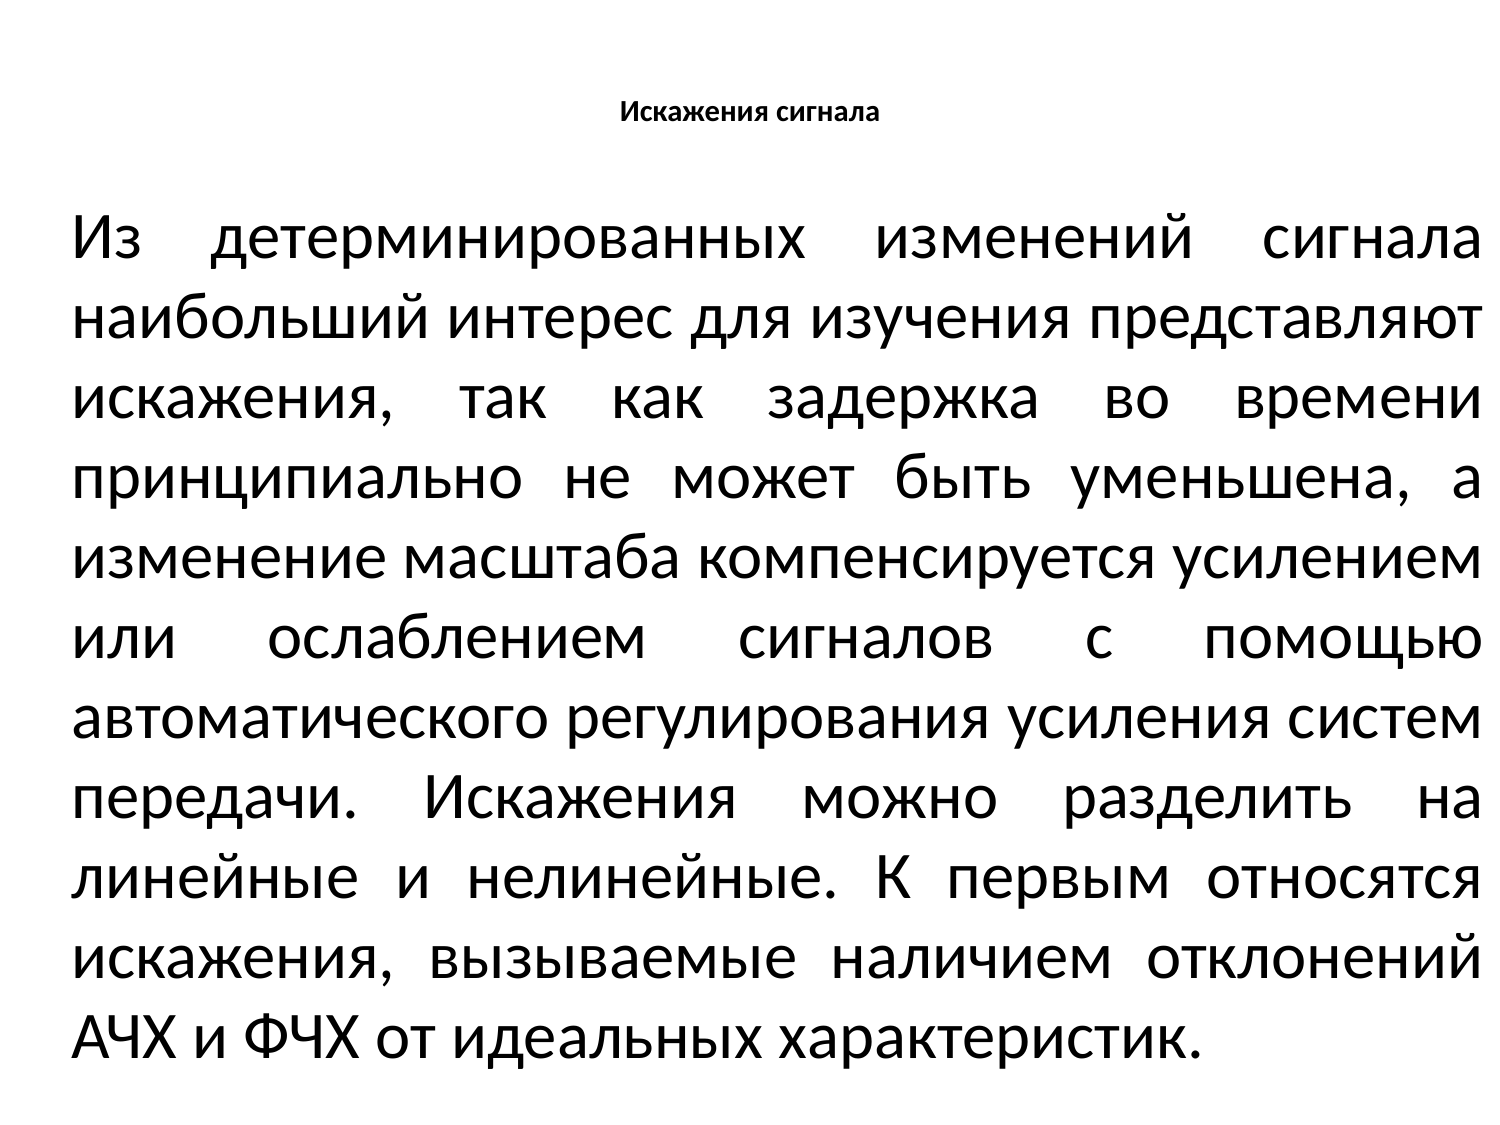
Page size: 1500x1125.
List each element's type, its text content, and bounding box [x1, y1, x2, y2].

title Искажения сигнала [75, 45, 1425, 173]
list Из детерминированных изменений сигнала наибольший интерес для изучения представляют искажения, так как задержка во времени принципиально не может быть уменьшена, а изменение масштаба компенсируется усилением или ослаблением сигналов с помощью автоматического регулирования усиления систем передачи. Искажения можно разделить на линейные и нелинейные. К первым относятся искажения, вызываемые наличием отклонений АЧХ и ФЧХ от идеальных характеристик. [0, 184, 1500, 1125]
